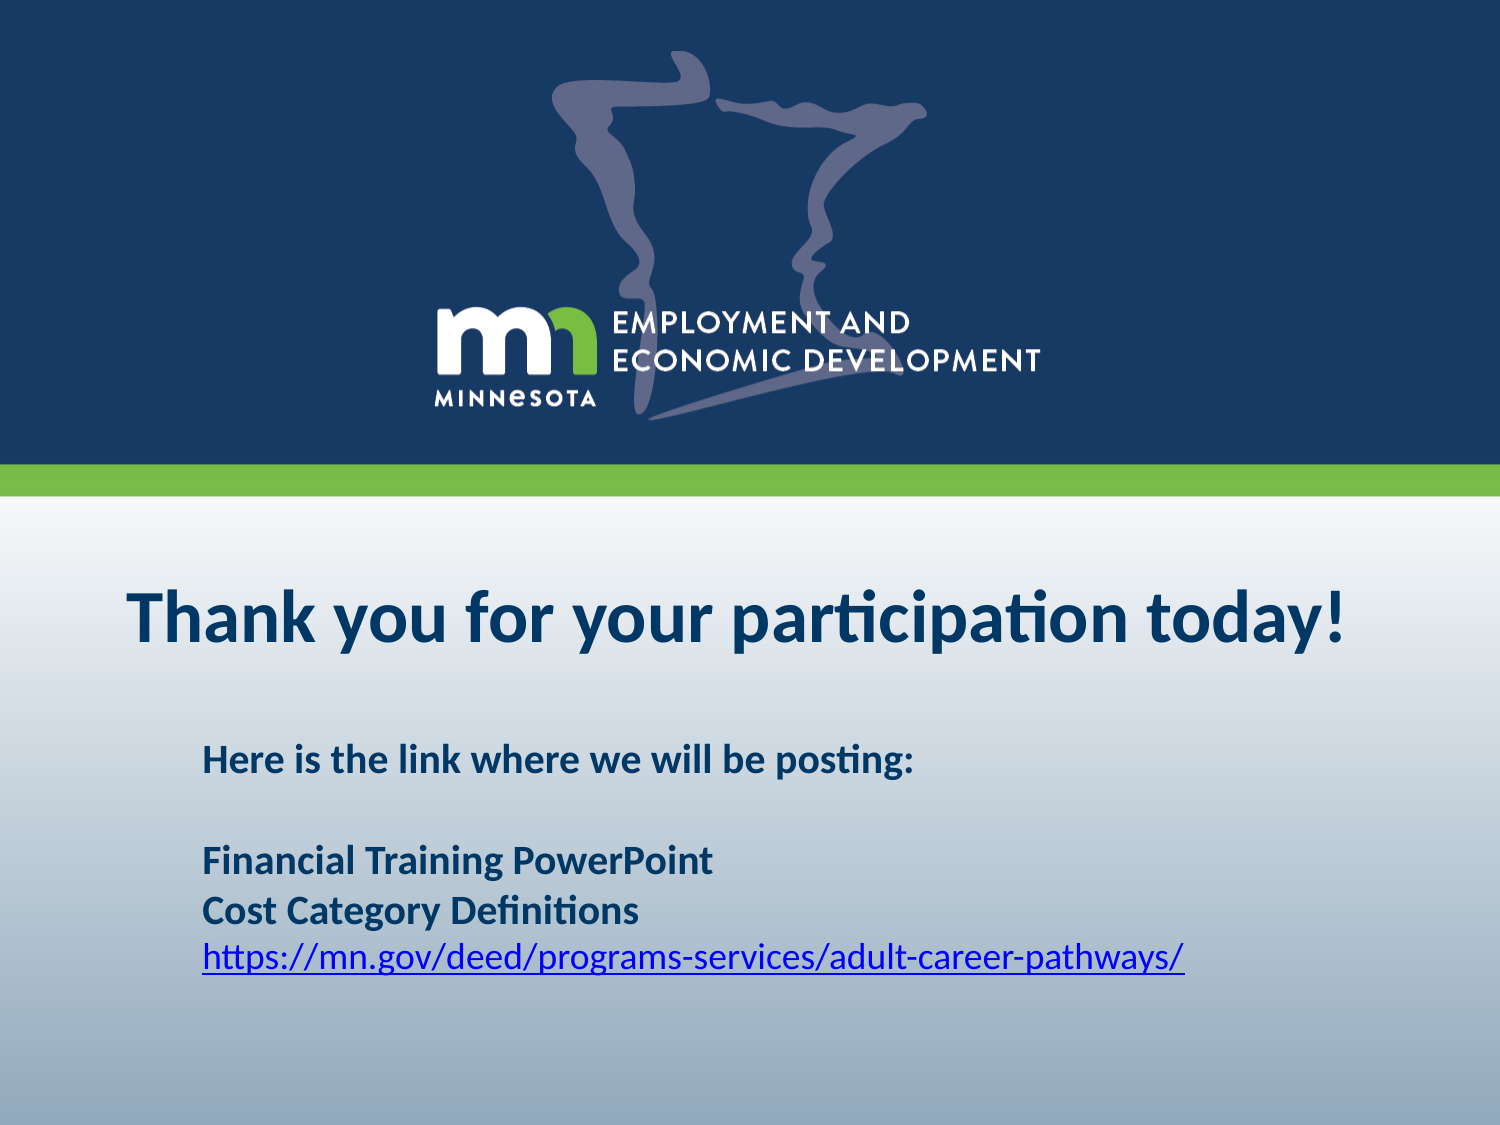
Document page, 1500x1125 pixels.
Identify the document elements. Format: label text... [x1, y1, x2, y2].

text_box Here is the link where we will be posting: Financial Training PowerPoint Cost Category Definitions https://mn.gov/deed/programs-services/adult-career-pathways/ [187, 724, 1451, 1075]
title Thank you for your participation today! [75, 525, 1400, 700]
picture [0, 0, 1500, 1125]
